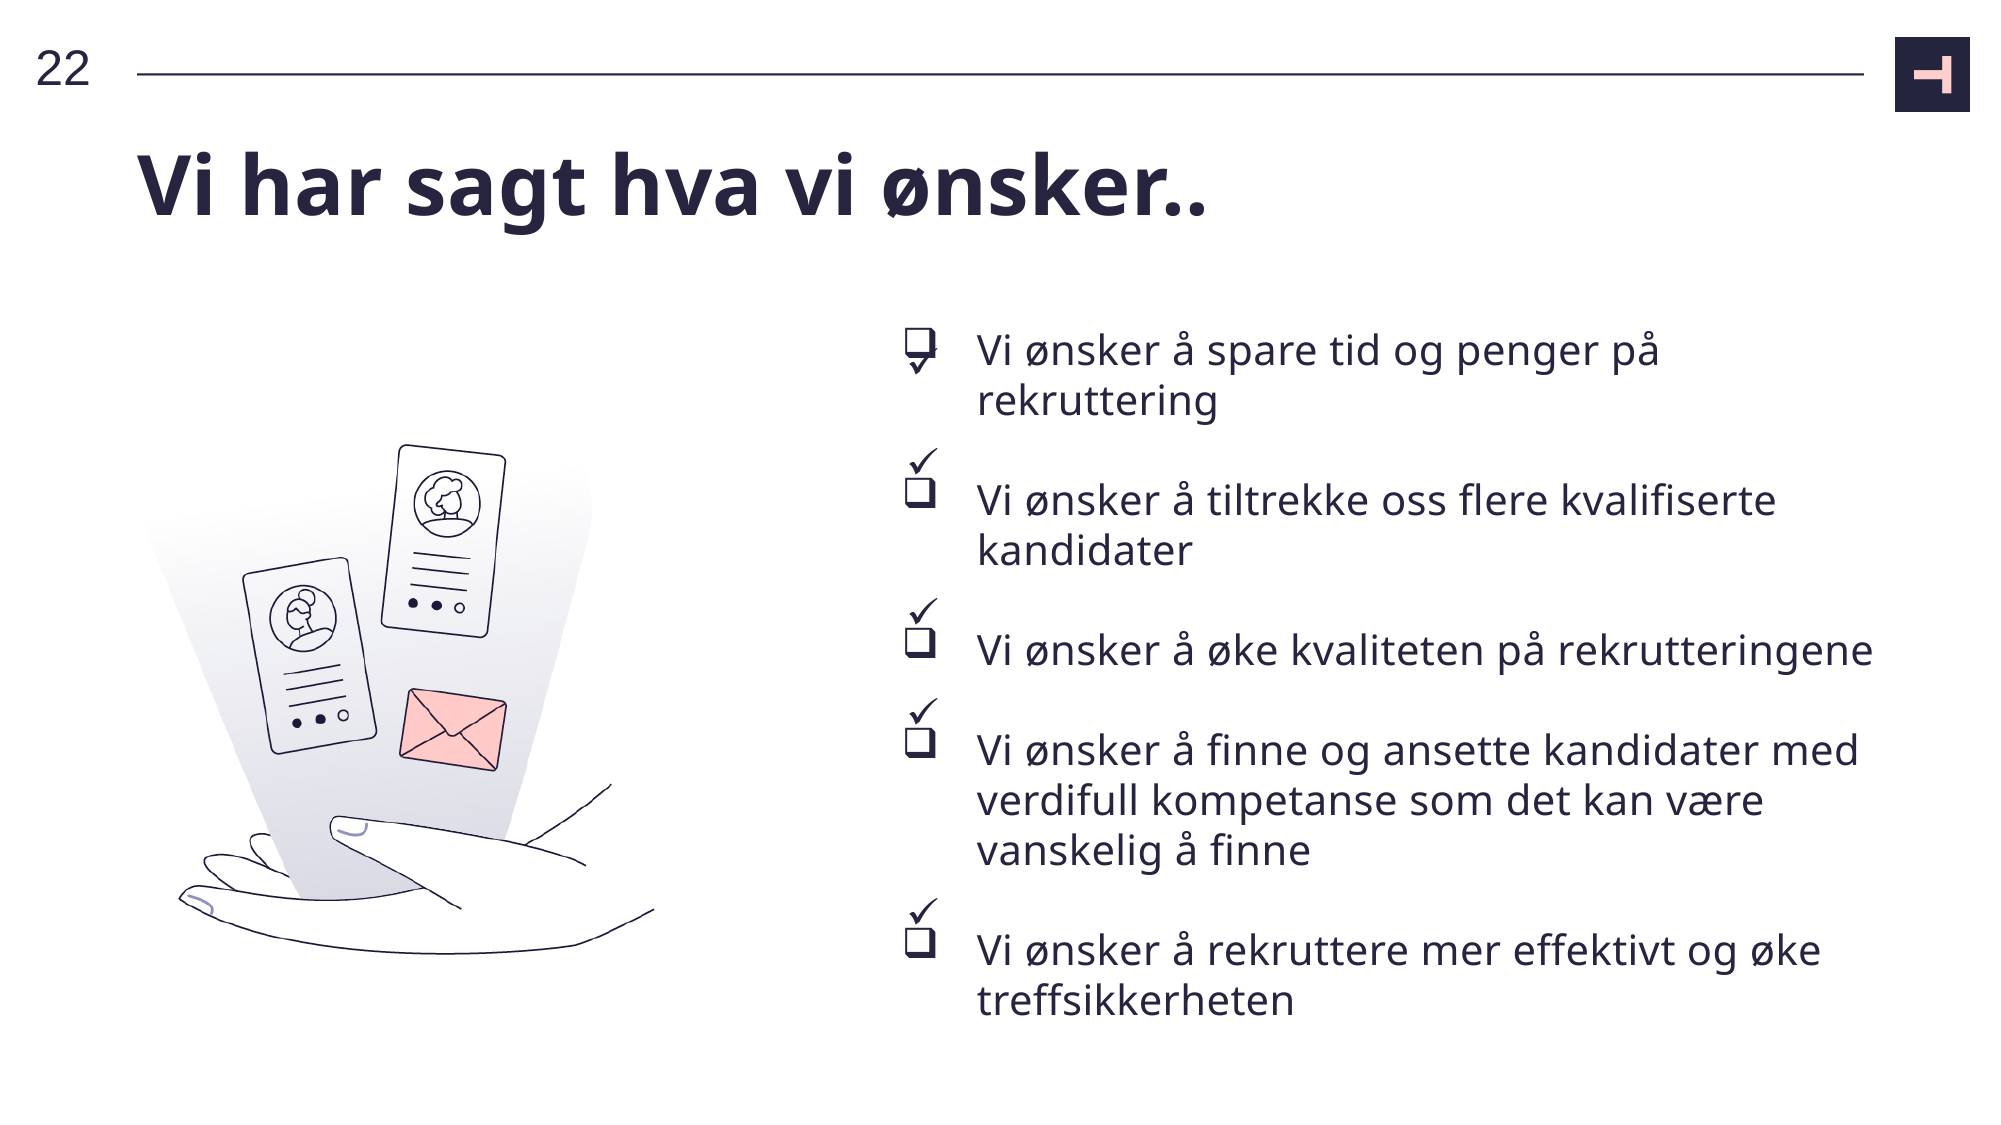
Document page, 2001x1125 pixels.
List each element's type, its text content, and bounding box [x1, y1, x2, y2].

picture [55, 348, 707, 1000]
picture [1895, 37, 1970, 112]
slide_number 22 [35, 35, 138, 96]
list Vi ønsker å spare tid og penger på rekruttering Vi ønsker å tiltrekke oss flere kvalifiserte kandidater Vi ønsker å øke kvaliteten på rekrutteringene Vi ønsker å finne og ansette kandidater med verdifull kompetanse som det kan være vanskelig å finne Vi ønsker å rekruttere mer effektivt og øke treffsikkerheten [901, 348, 1912, 1000]
list Vi har sagt hva vi ønsker.. [137, 194, 1843, 298]
text_box [906, 369, 1103, 922]
